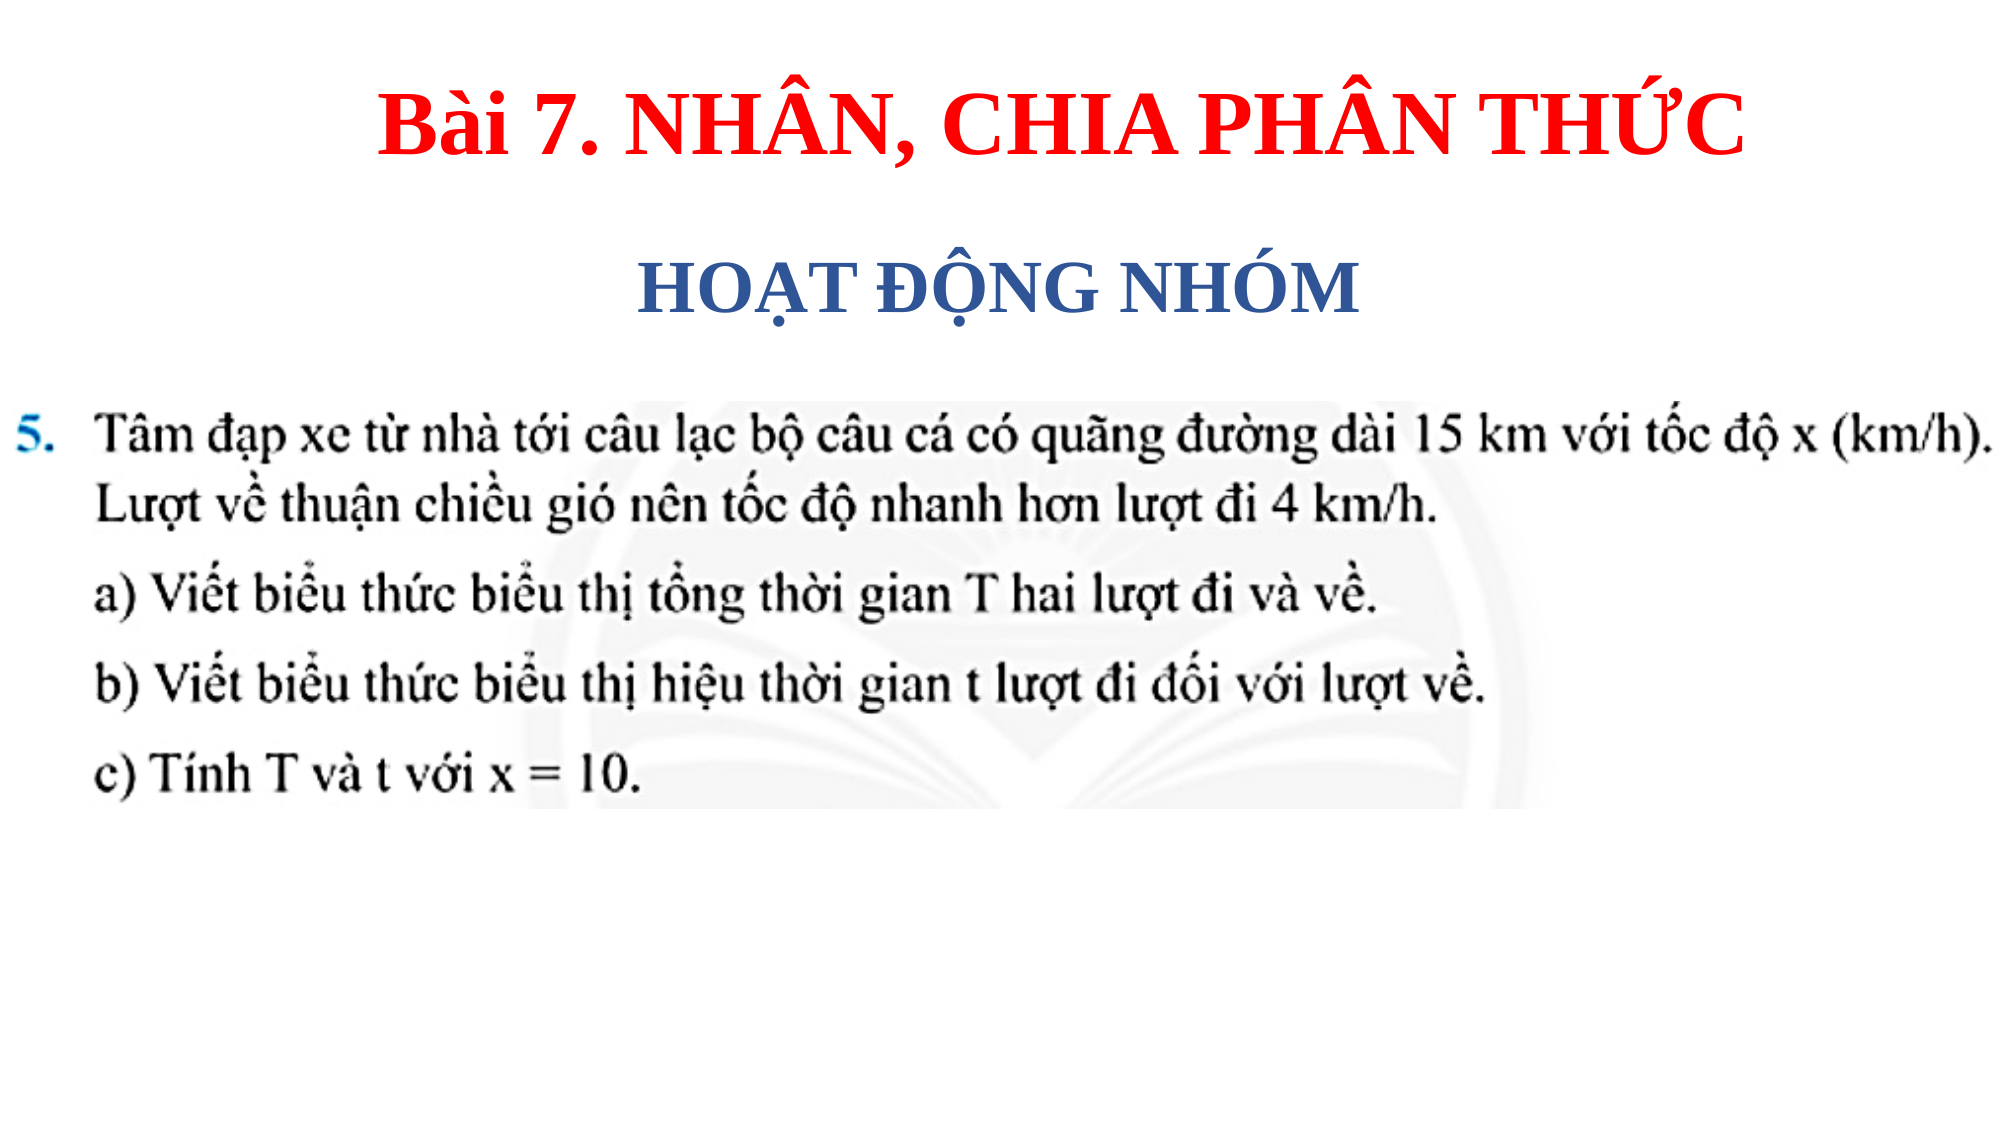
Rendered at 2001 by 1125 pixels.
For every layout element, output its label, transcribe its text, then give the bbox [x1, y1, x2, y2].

text_box Bài 7. NHÂN, CHIA PHÂN THỨC [362, 55, 1906, 180]
picture [4, 401, 2000, 809]
text_box HOẠT ĐỘNG NHÓM [228, 229, 1772, 335]
